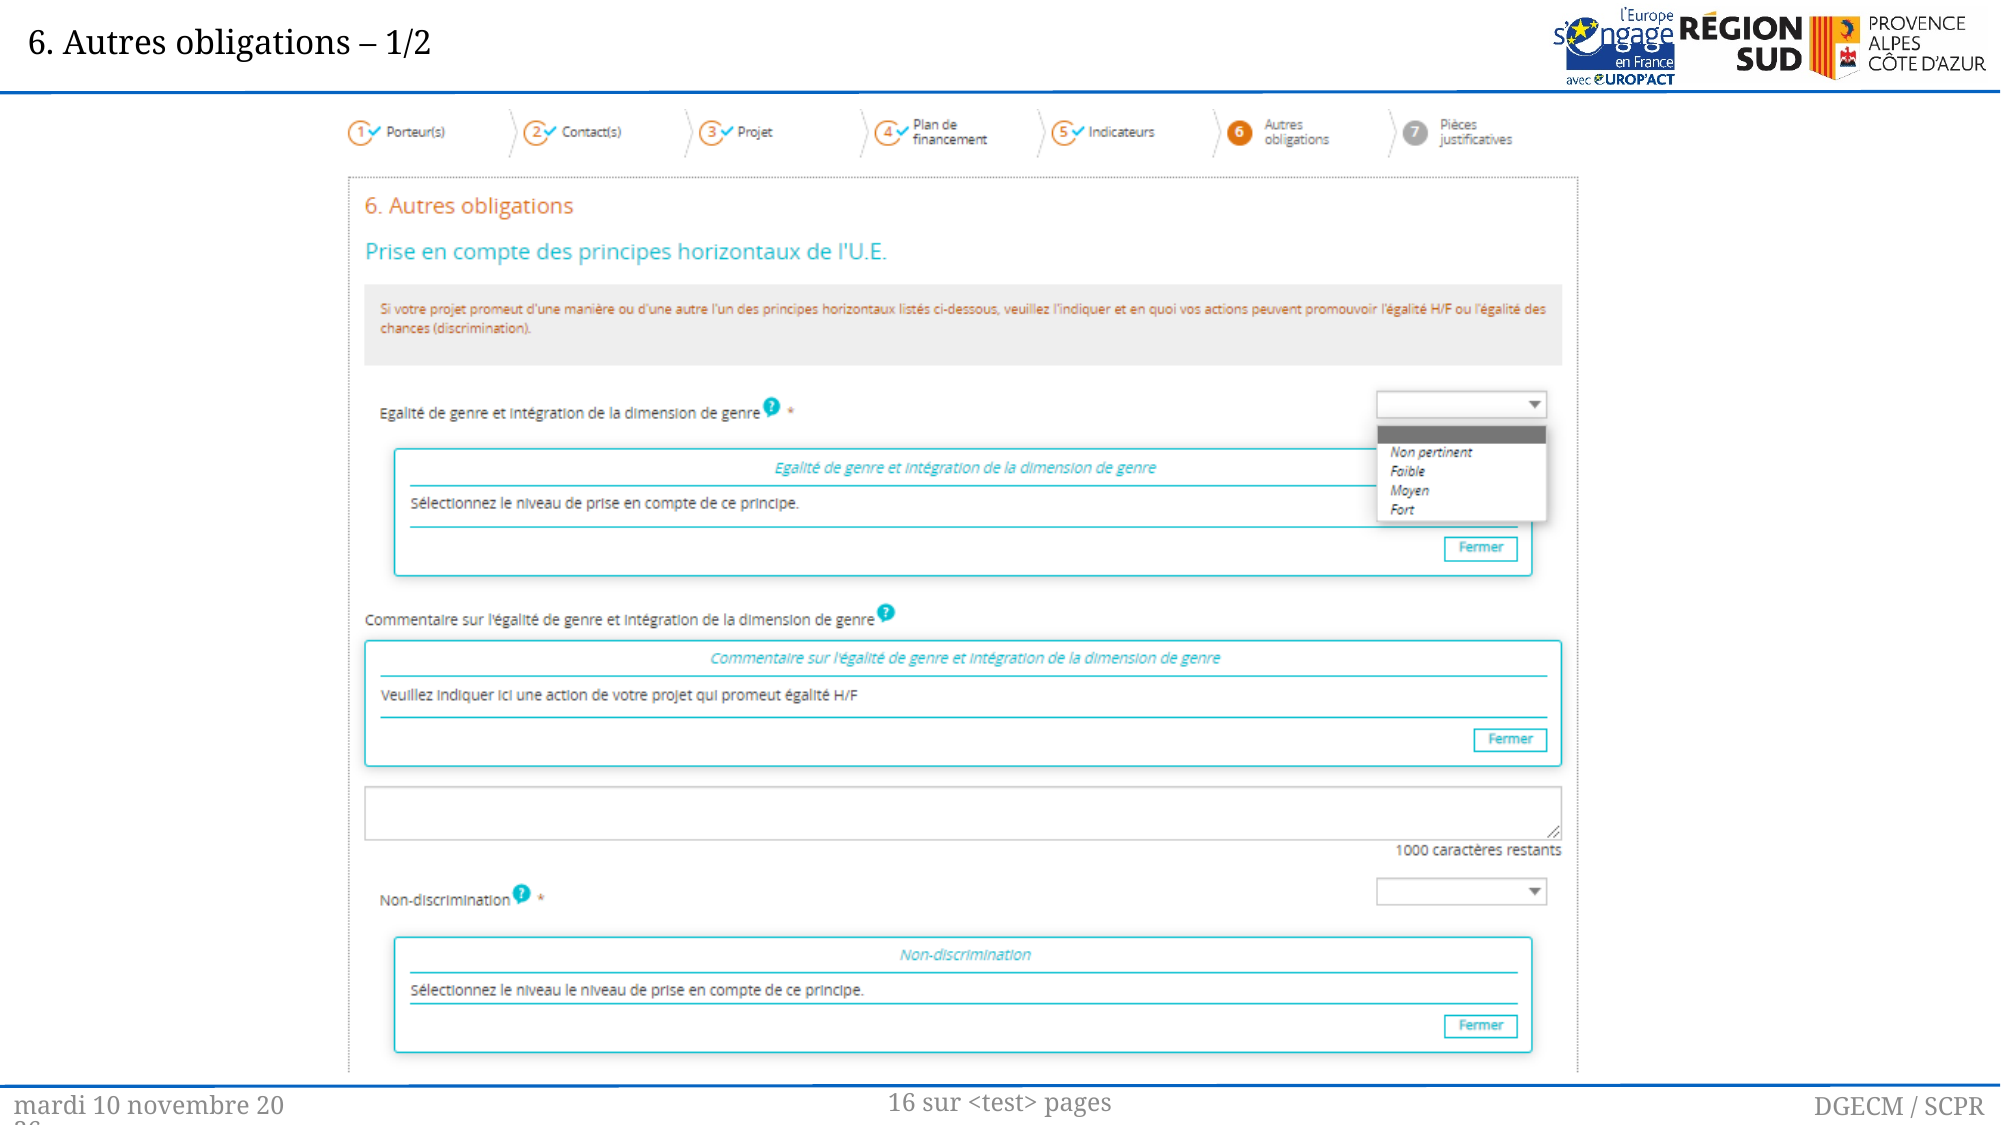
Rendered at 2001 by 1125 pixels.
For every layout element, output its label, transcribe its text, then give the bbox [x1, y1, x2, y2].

picture [1549, 3, 1988, 89]
title 6. Autres obligations – 1/2 [12, 17, 1550, 71]
picture [338, 109, 1586, 1074]
